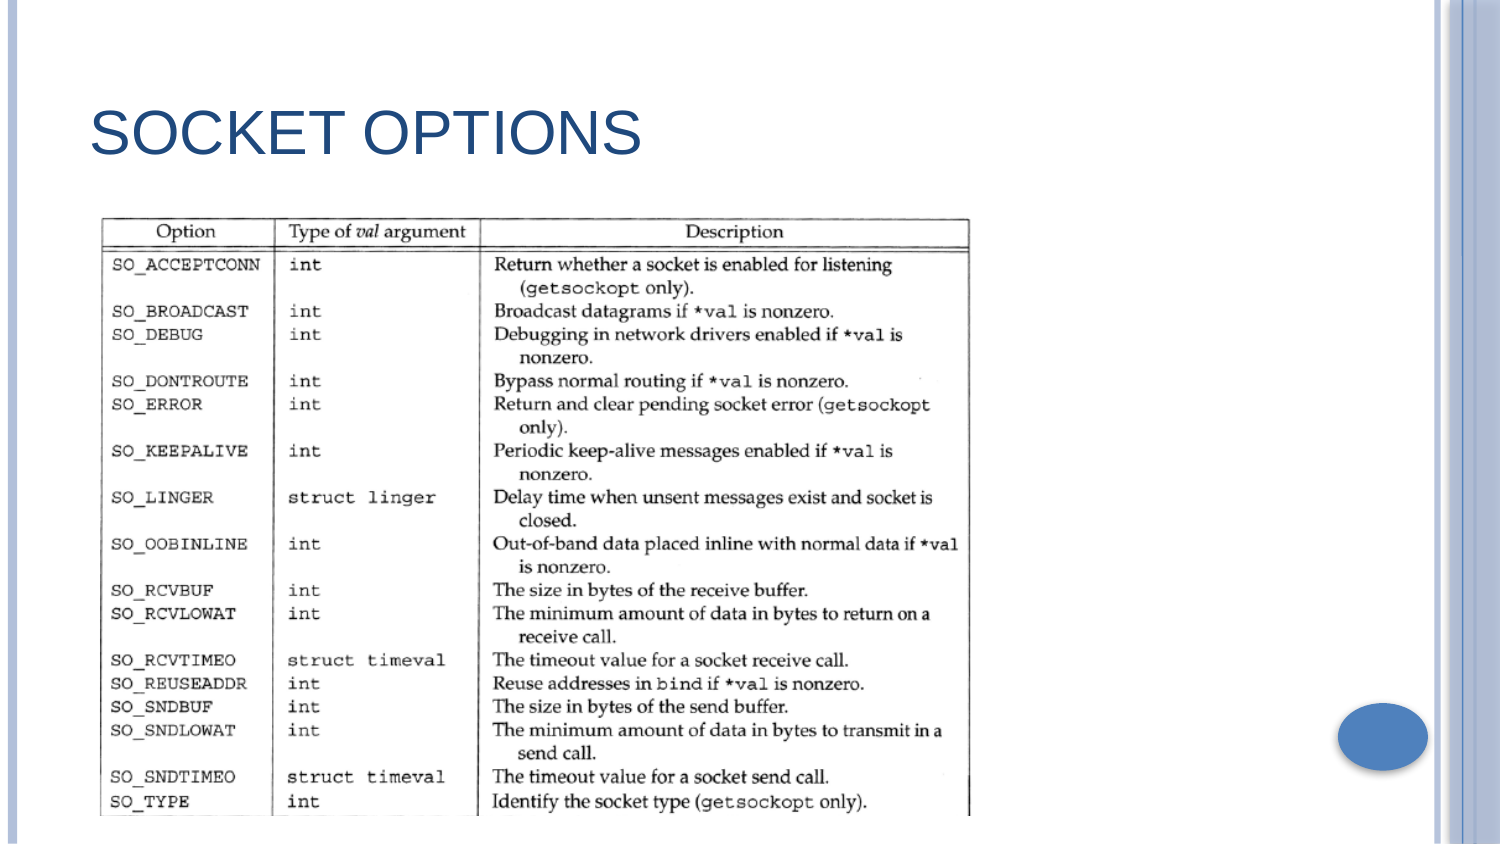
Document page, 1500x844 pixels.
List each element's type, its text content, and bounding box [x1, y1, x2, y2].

picture [99, 212, 973, 817]
title Socket Options [75, 33, 1300, 175]
